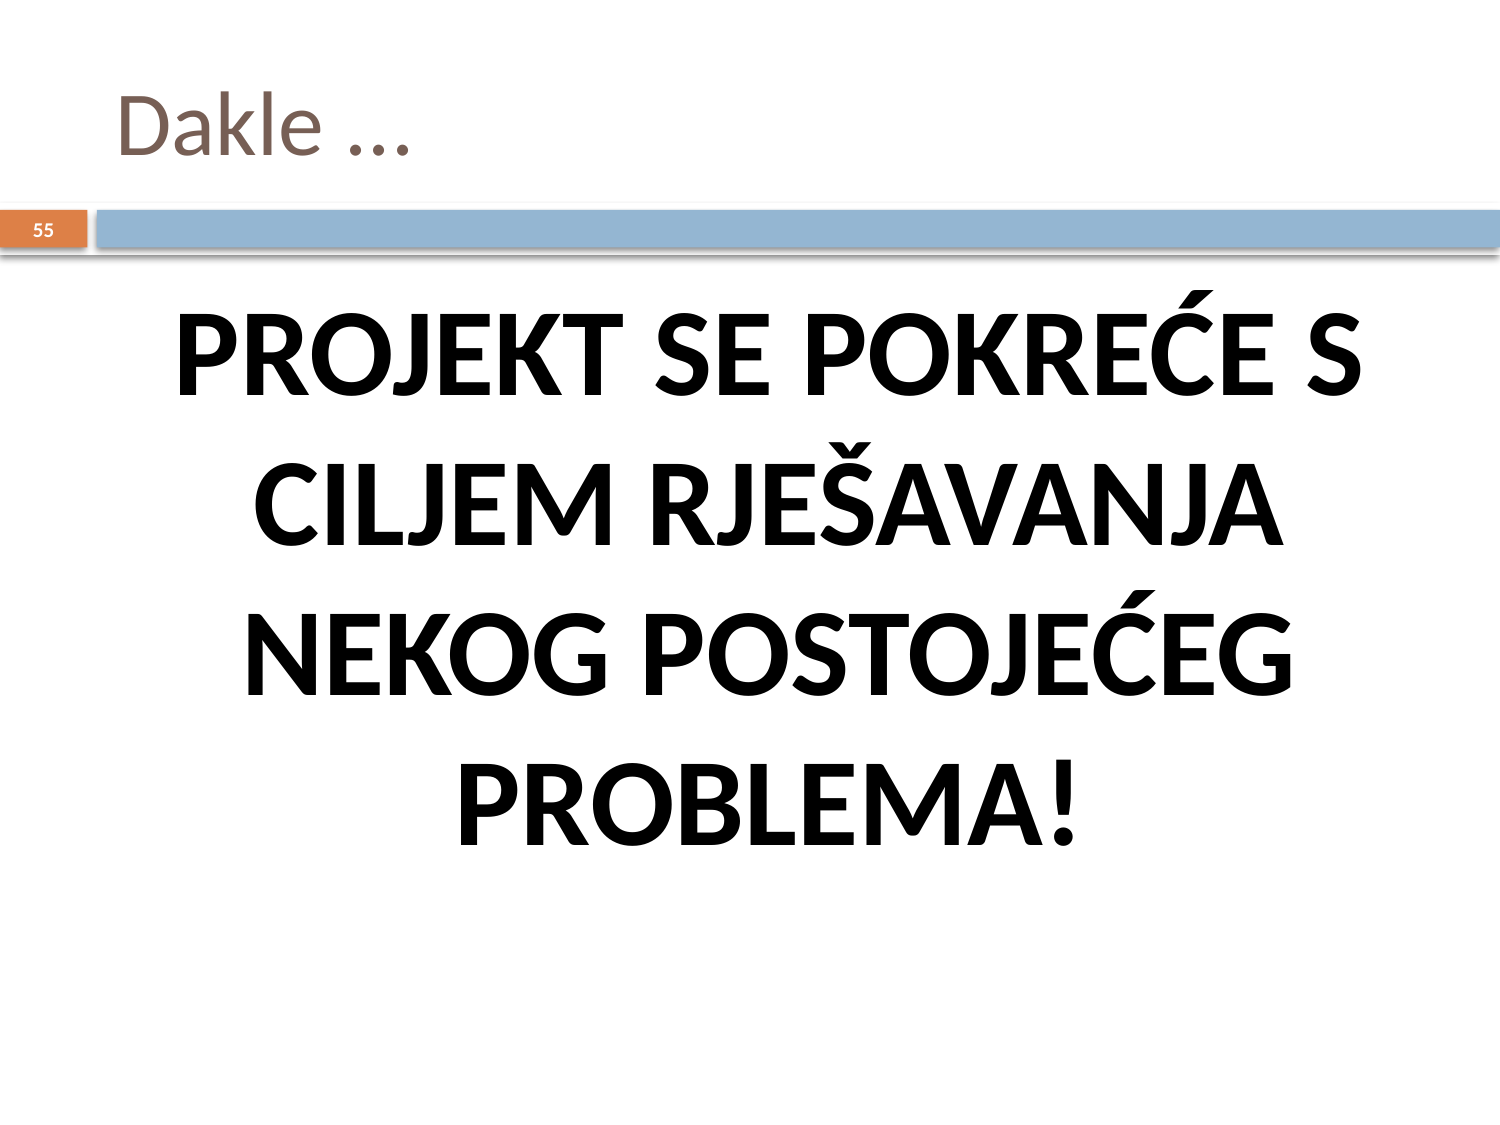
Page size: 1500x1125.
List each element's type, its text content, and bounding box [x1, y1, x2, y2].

title Dakle ... [100, 37, 1439, 201]
slide_number 55 [0, 208, 88, 249]
list PROJEKT SE POKREĆE S CILJEM RJEŠAVANJA NEKOG POSTOJEĆEG PROBLEMA! [100, 262, 1439, 1001]
